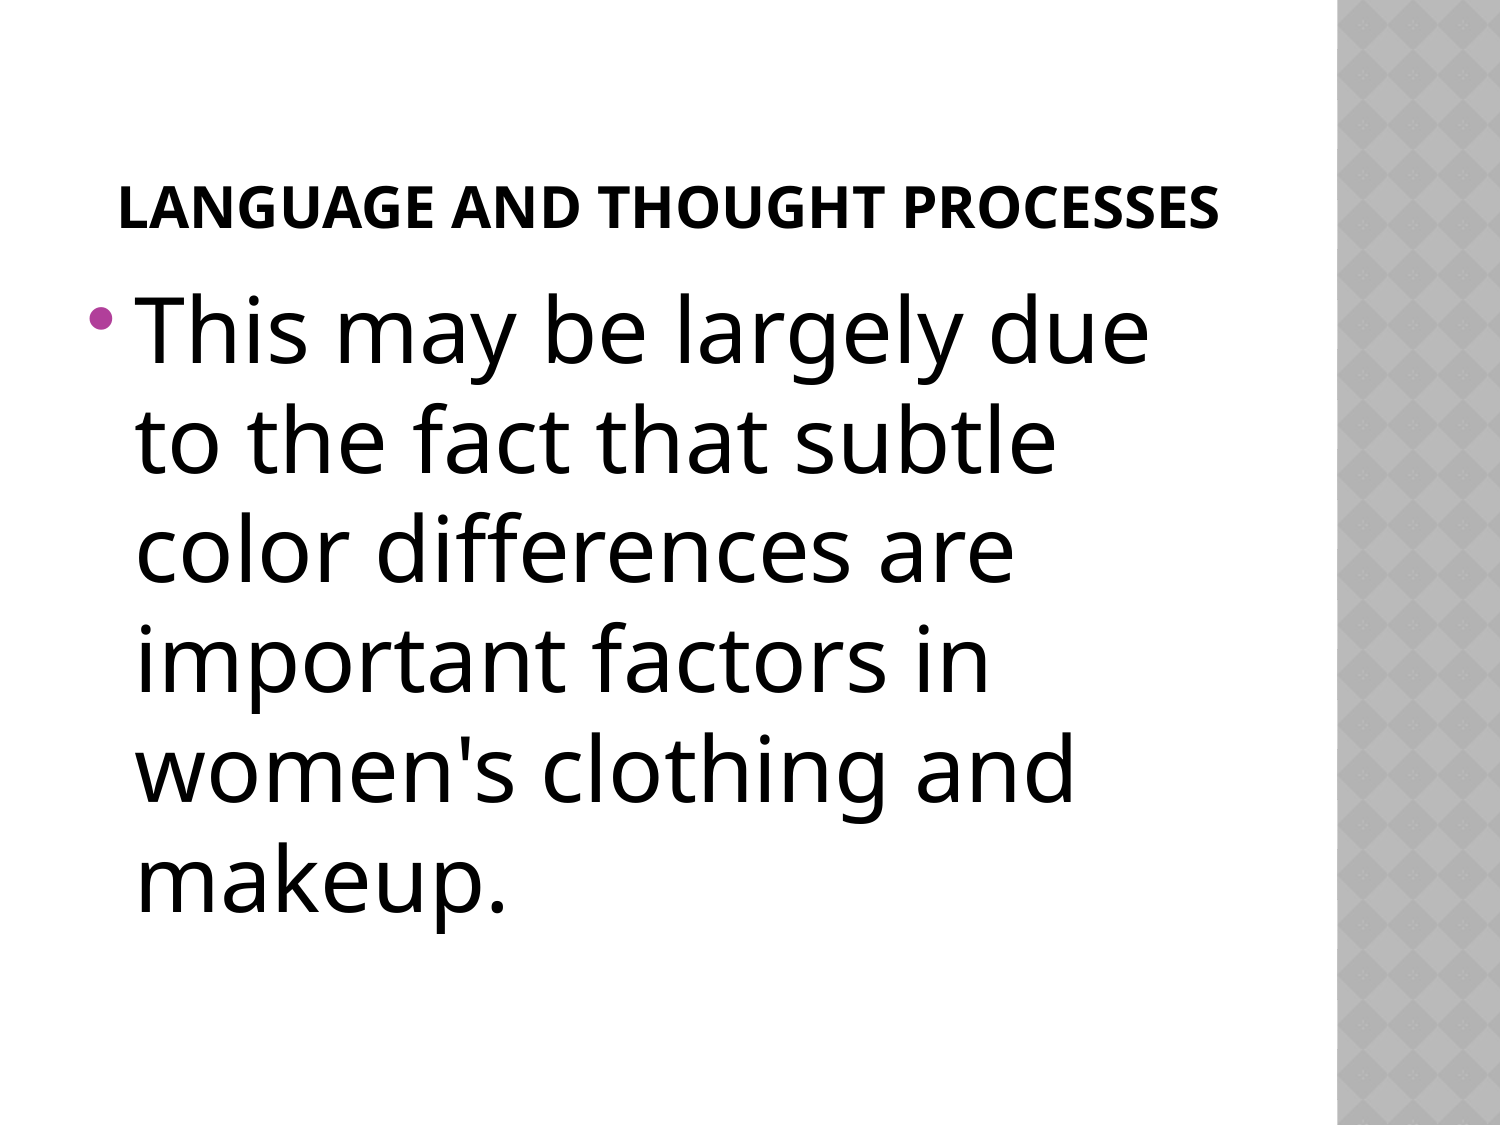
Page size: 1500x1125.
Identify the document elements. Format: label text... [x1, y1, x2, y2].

list This may be largely due to the fact that subtle color differences are important factors in women's clothing and makeup. [75, 264, 1263, 1059]
title Language and thought processes [75, 52, 1263, 240]
